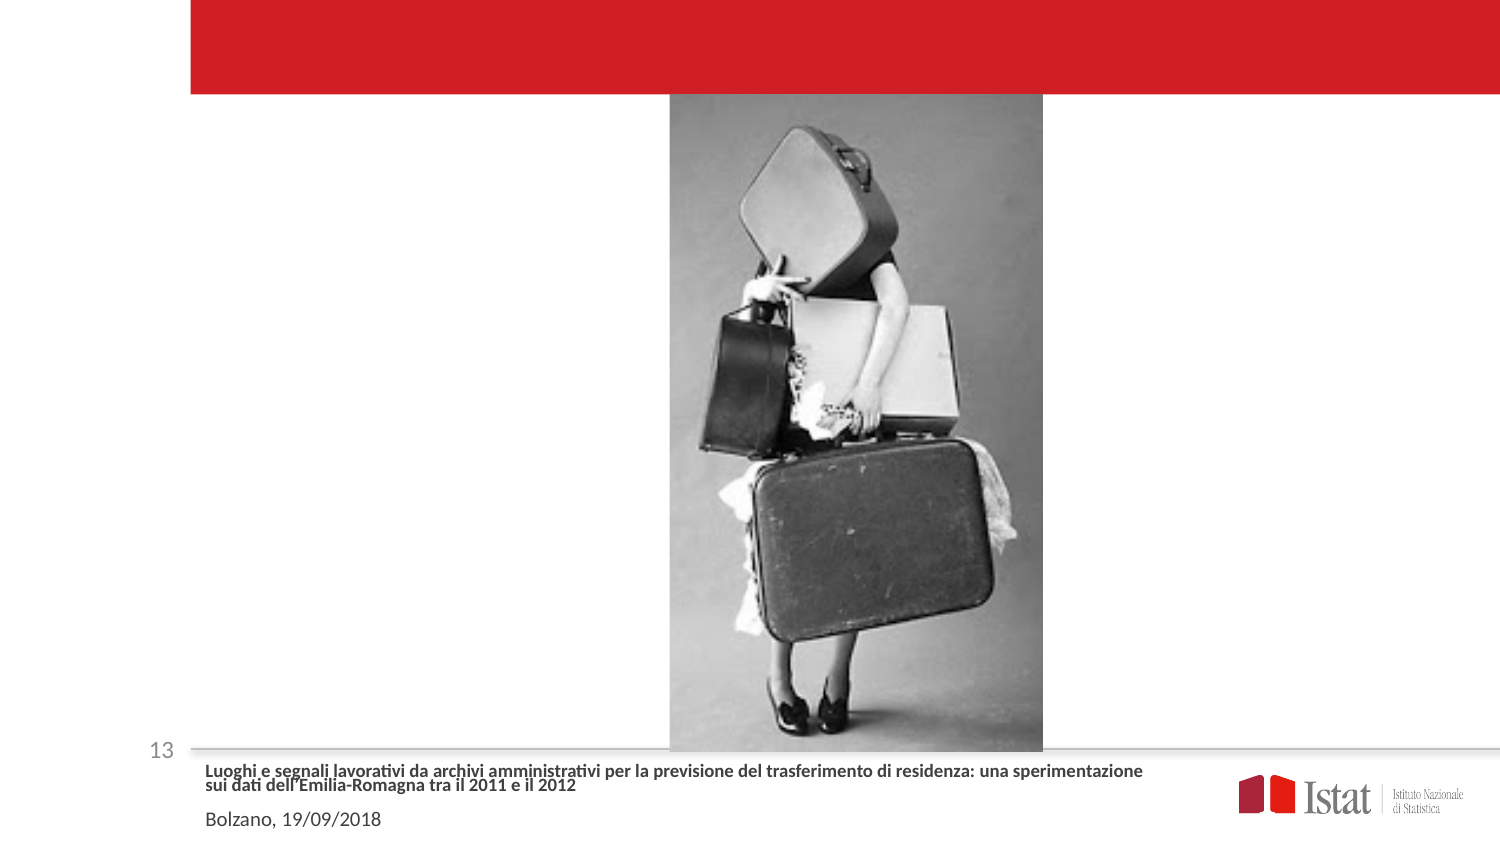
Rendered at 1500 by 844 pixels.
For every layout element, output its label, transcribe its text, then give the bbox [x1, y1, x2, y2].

text_box [190, 0, 1500, 95]
picture [669, 93, 1044, 753]
text_box Luoghi e segnali lavorativi da archivi amministrativi per la previsione del trasferimento di residenza: una sperimentazione sui dati dell’Emilia-Romagna tra il 2011 e il 2012 Bolzano, 19/09/2018 [190, 758, 1178, 839]
picture [1239, 775, 1463, 814]
slide_number 13 [122, 725, 190, 771]
